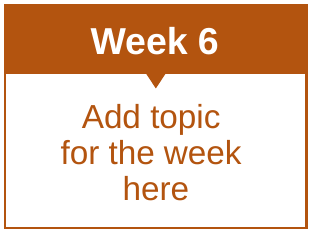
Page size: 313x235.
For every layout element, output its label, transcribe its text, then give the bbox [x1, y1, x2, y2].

text_box [4, 4, 308, 229]
text_box Add topic for the week here [11, 92, 301, 215]
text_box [4, 5, 307, 89]
